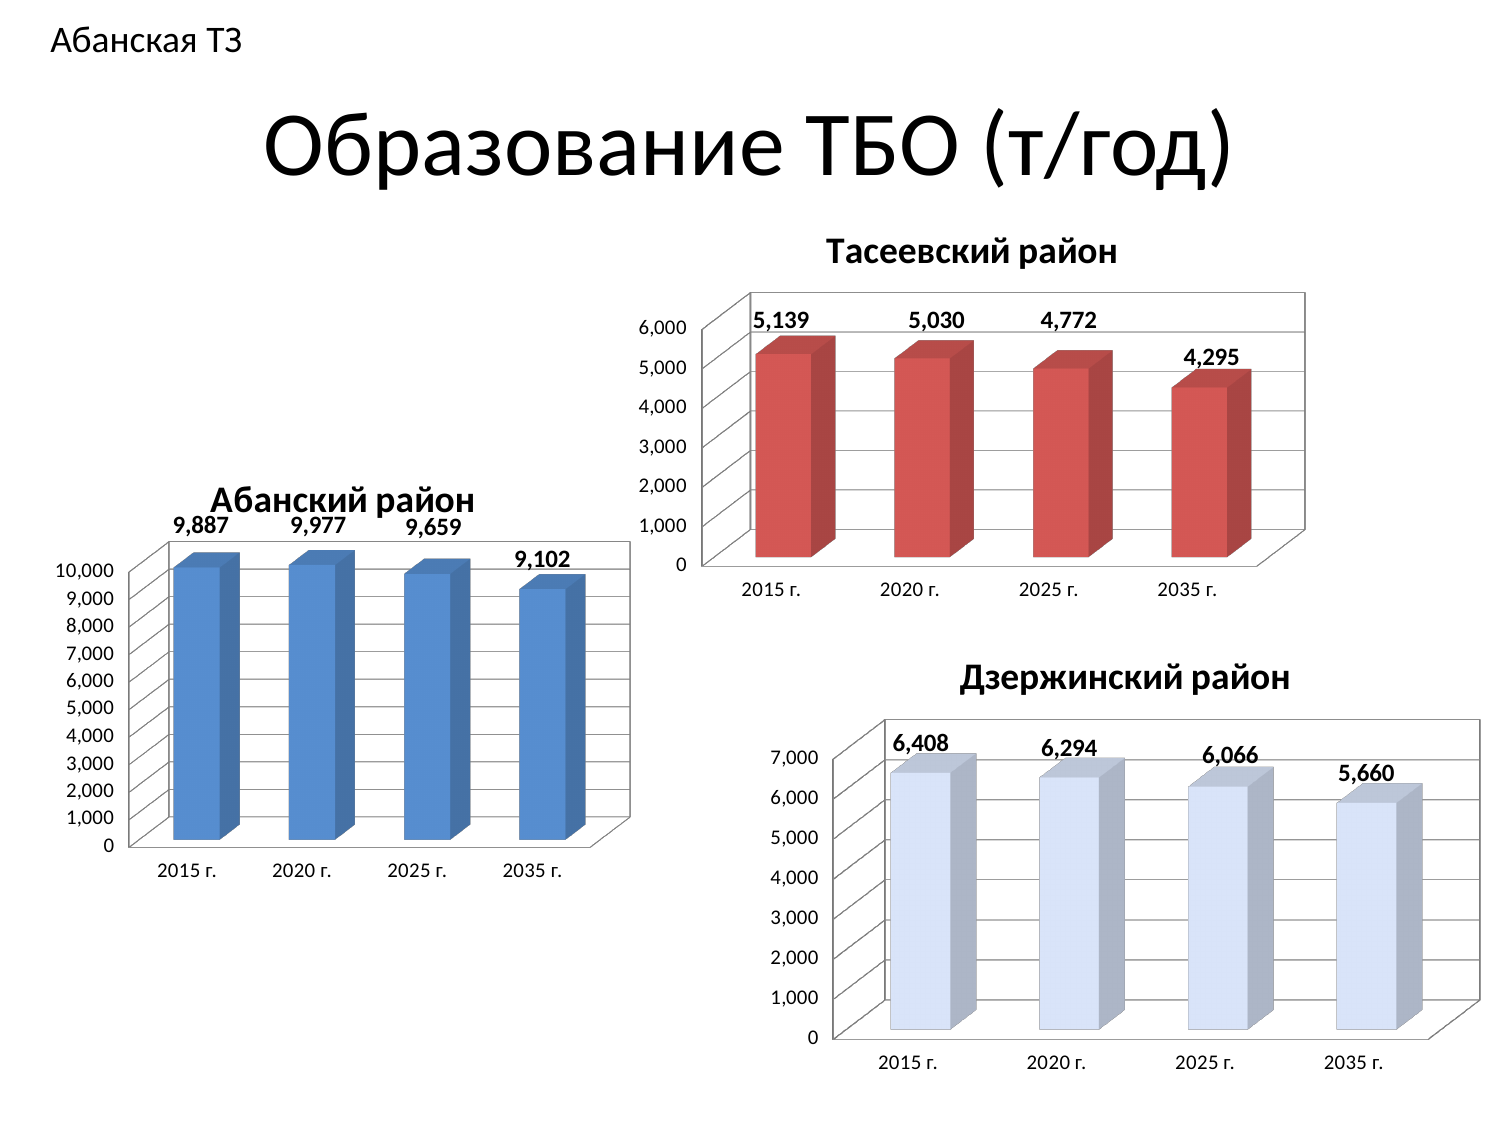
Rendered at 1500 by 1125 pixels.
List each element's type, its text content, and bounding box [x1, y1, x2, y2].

chart [41, 207, 1325, 891]
text_box Абанская ТЗ [35, 7, 258, 67]
chart [750, 633, 1500, 1084]
title Образование ТБО (т/год) [75, 45, 1425, 233]
